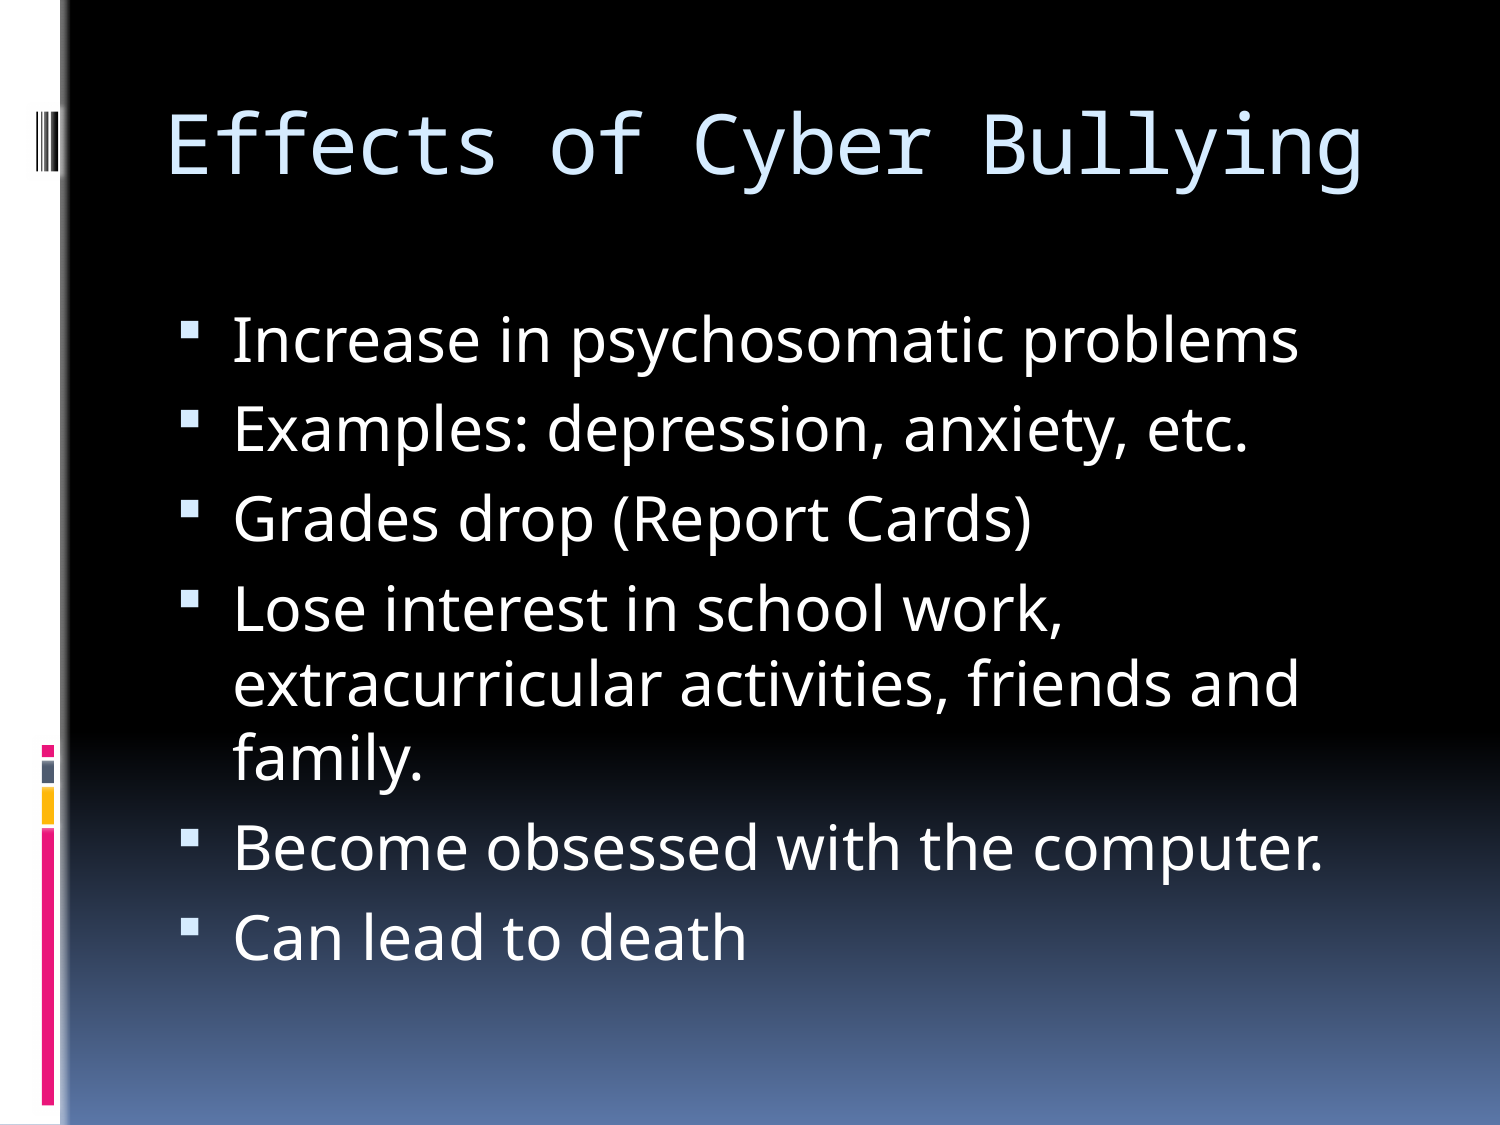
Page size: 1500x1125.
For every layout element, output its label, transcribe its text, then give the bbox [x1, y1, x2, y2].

list Increase in psychosomatic problems Examples: depression, anxiety, etc. Grades drop (Report Cards) Lose interest in school work, extracurricular activities, friends and family. Become obsessed with the computer. Can lead to death [150, 292, 1425, 1043]
title Effects of Cyber Bullying [150, 83, 1425, 234]
